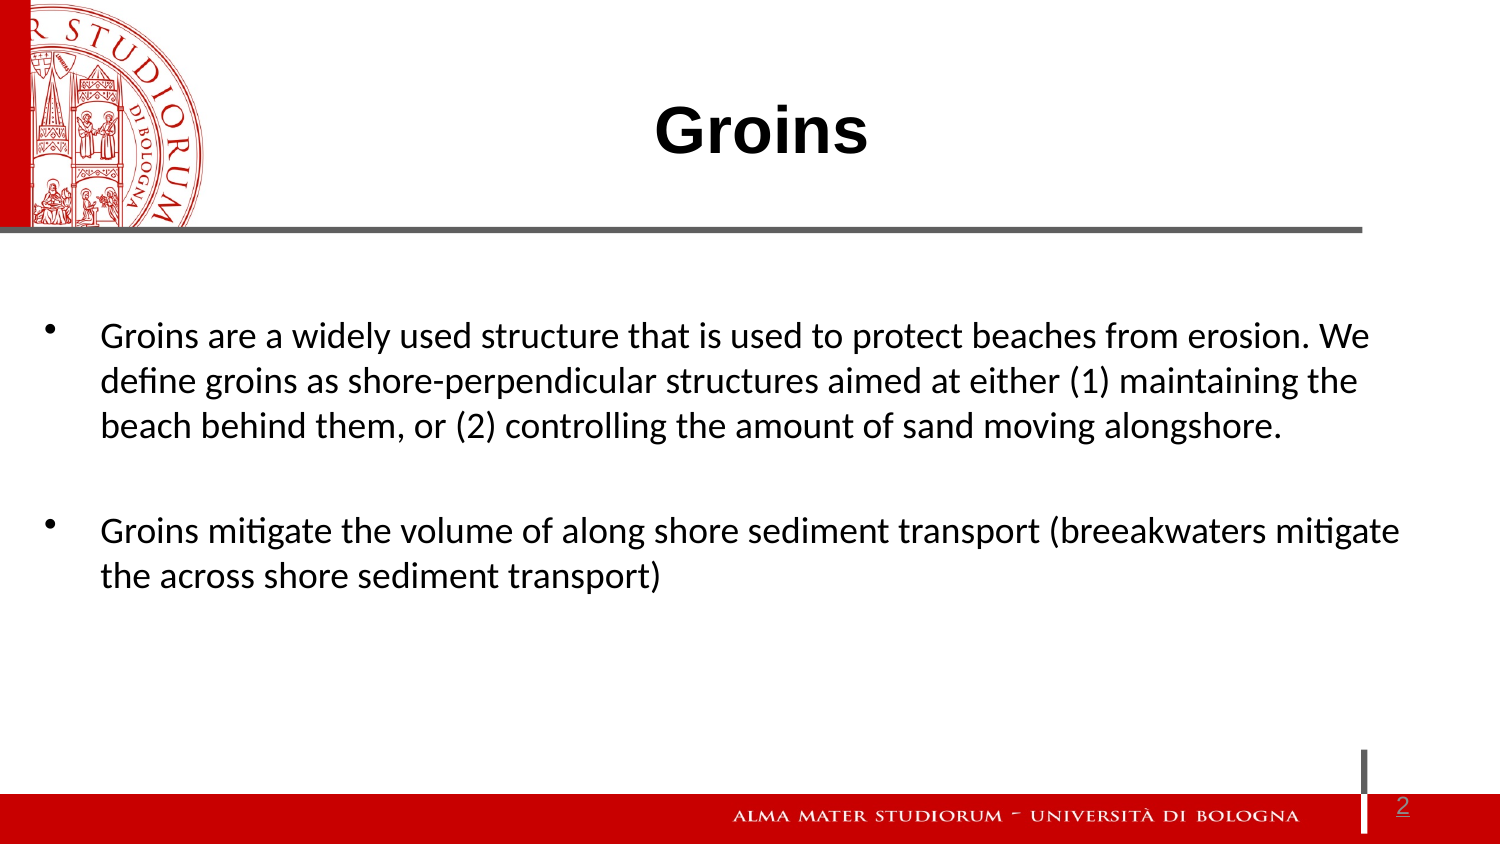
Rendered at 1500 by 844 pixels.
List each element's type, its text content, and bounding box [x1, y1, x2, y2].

slide_number 2 [1074, 782, 1425, 827]
list Groins are a widely used structure that is used to protect beaches from erosion. We define groins as shore-perpendicular structures aimed at either (1) maintaining the beach behind them, or (2) controlling the amount of sand moving alongshore. Groins mitigate the volume of along shore sediment transport (breeakwaters mitigate the across shore sediment transport) [29, 303, 1447, 793]
text_box Groins [194, 79, 1329, 174]
picture [31, 0, 211, 226]
picture [0, 794, 1500, 844]
